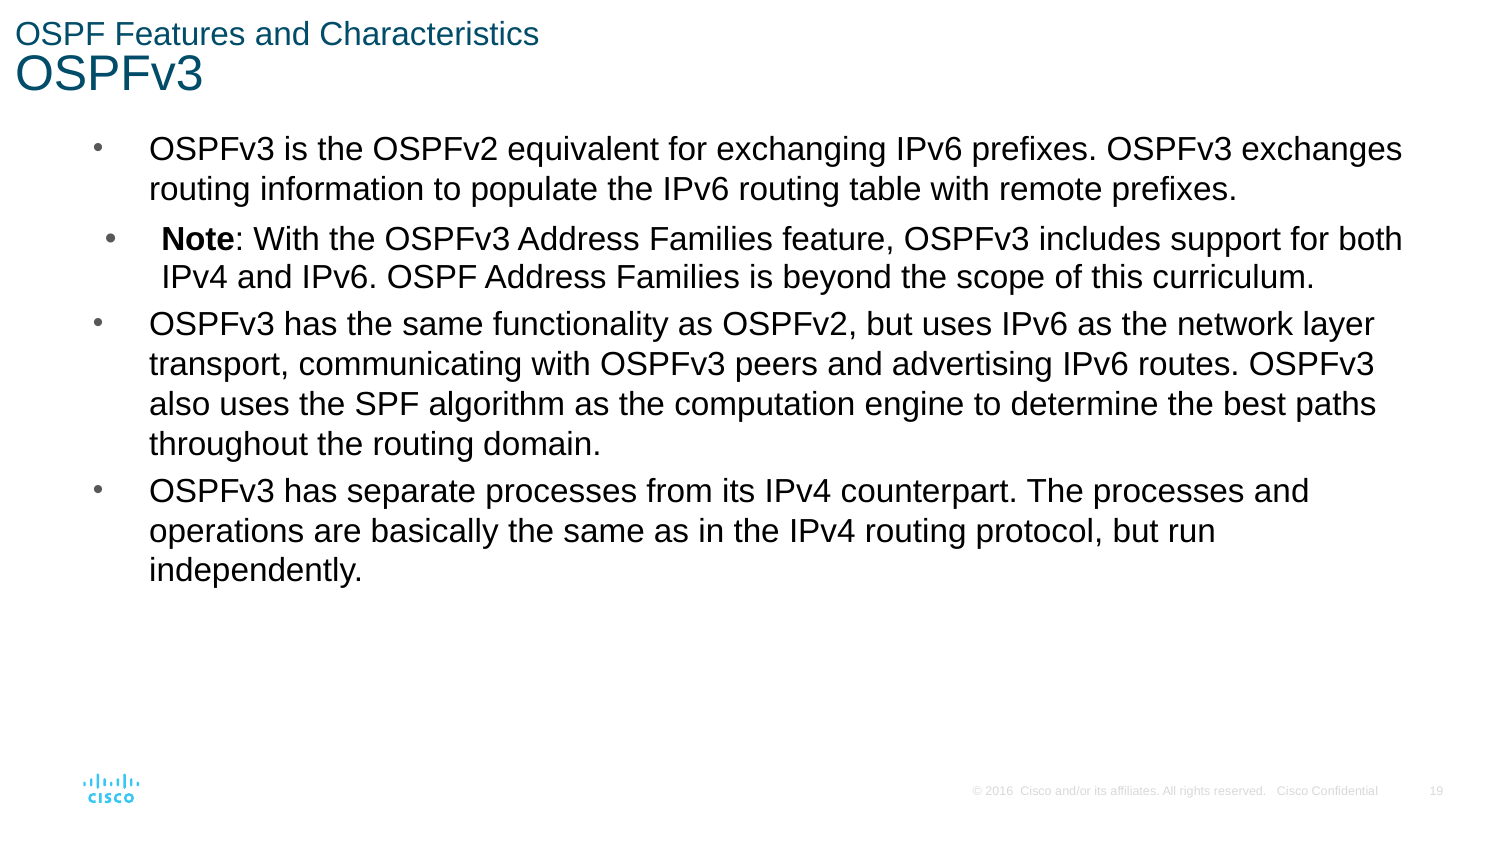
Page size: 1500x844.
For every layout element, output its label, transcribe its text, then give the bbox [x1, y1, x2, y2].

list OSPFv3 is the OSPFv2 equivalent for exchanging IPv6 prefixes. OSPFv3 exchanges routing information to populate the IPv6 routing table with remote prefixes. Note: With the OSPFv3 Address Families feature, OSPFv3 includes support for both IPv4 and IPv6. OSPF Address Families is beyond the scope of this curriculum. OSPFv3 has the same functionality as OSPFv2, but uses IPv6 as the network layer transport, communicating with OSPFv3 peers and advertising IPv6 routes. OSPFv3 also uses the SPF algorithm as the computation engine to determine the best paths throughout the routing domain. OSPFv3 has separate processes from its IPv4 counterpart. The processes and operations are basically the same as in the IPv4 routing protocol, but run independently. [77, 120, 1437, 726]
title OSPF Features and Characteristics OSPFv3 [0, 0, 1369, 121]
